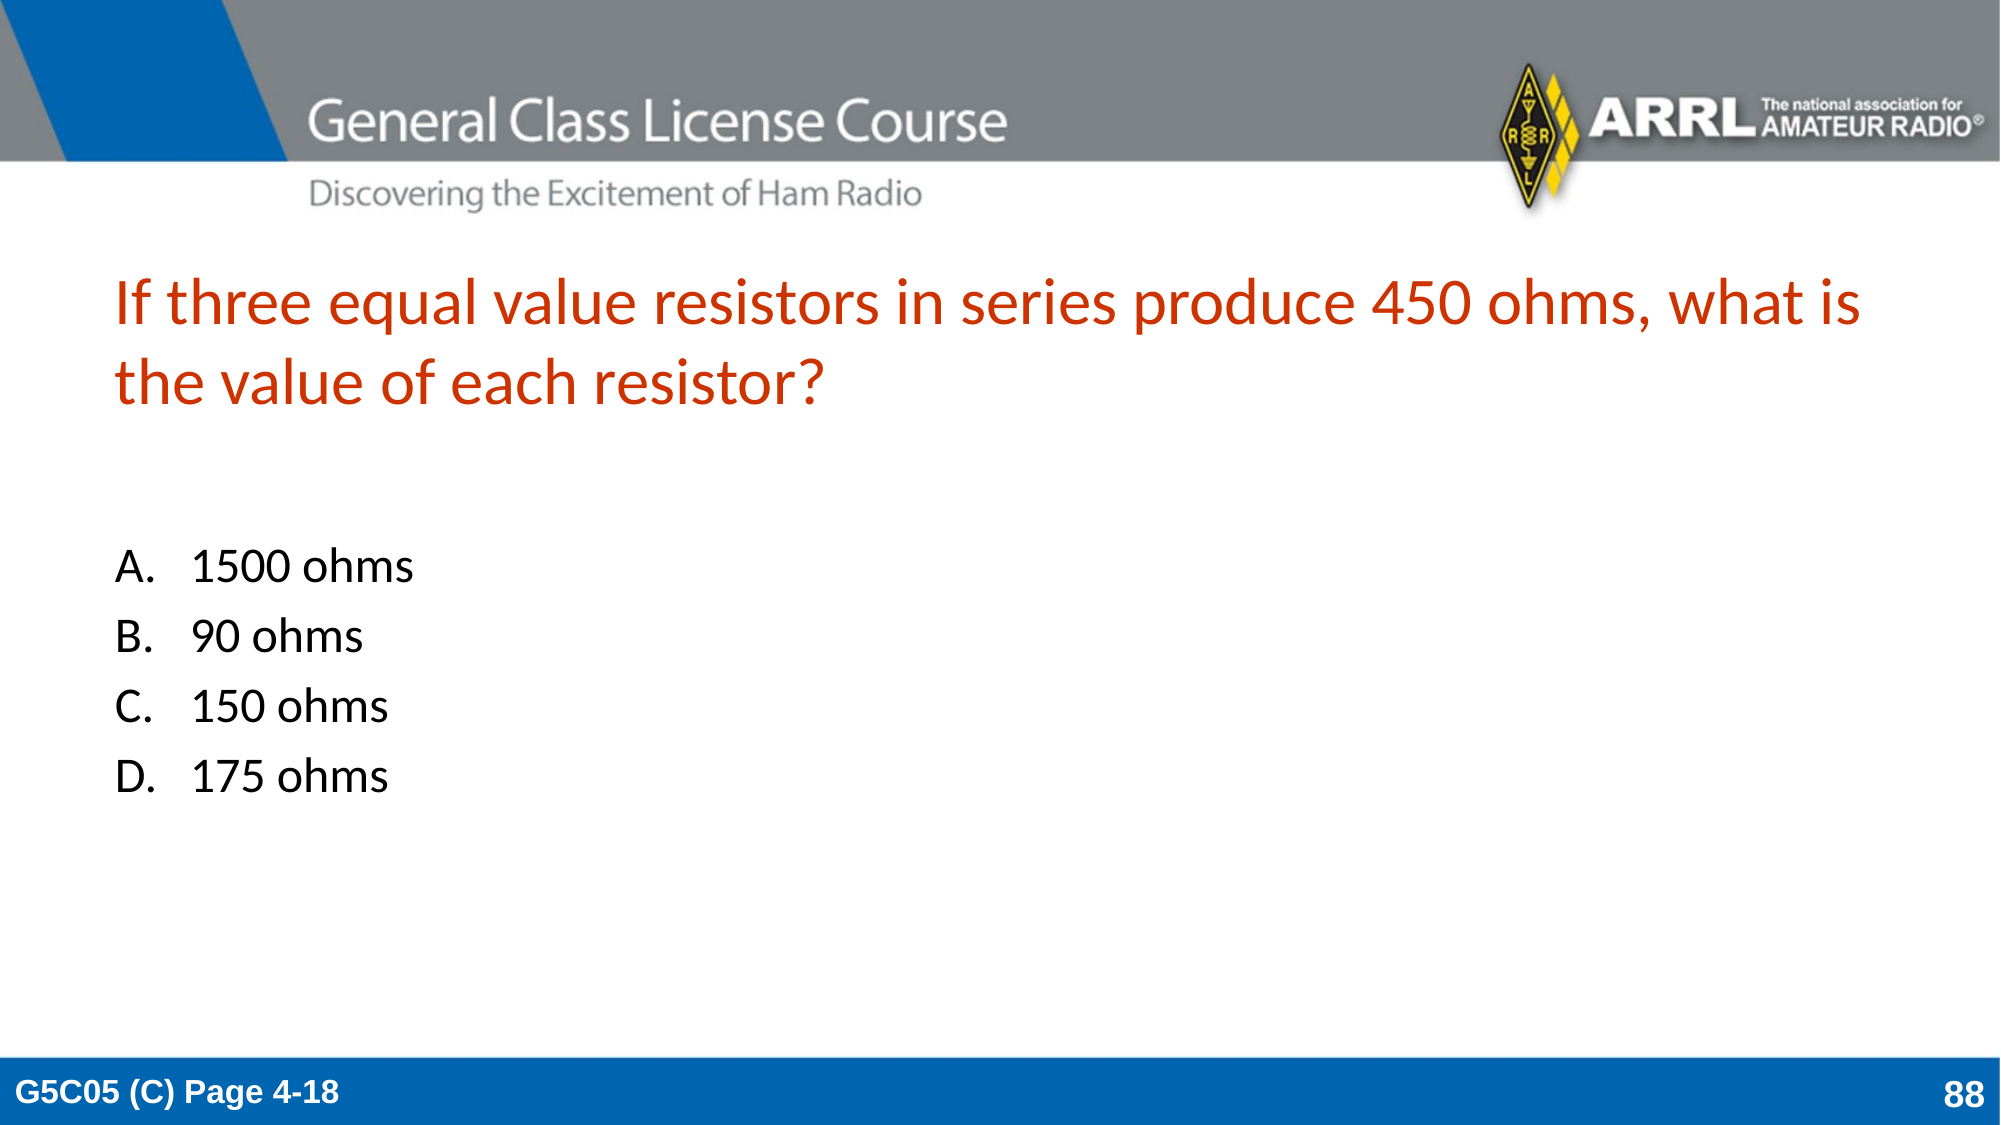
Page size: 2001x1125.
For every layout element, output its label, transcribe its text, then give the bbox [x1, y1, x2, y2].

picture [0, 0, 2001, 1125]
text_box G5C05 (C) Page 4-18 [0, 1062, 1313, 1118]
title If three equal value resistors in series produce 450 ohms, what is the value of each resistor? [99, 249, 1900, 388]
text_box 88 [1875, 1062, 2000, 1123]
list 1500 ohms 90 ohms 150 ohms 175 ohms [99, 525, 1900, 1005]
